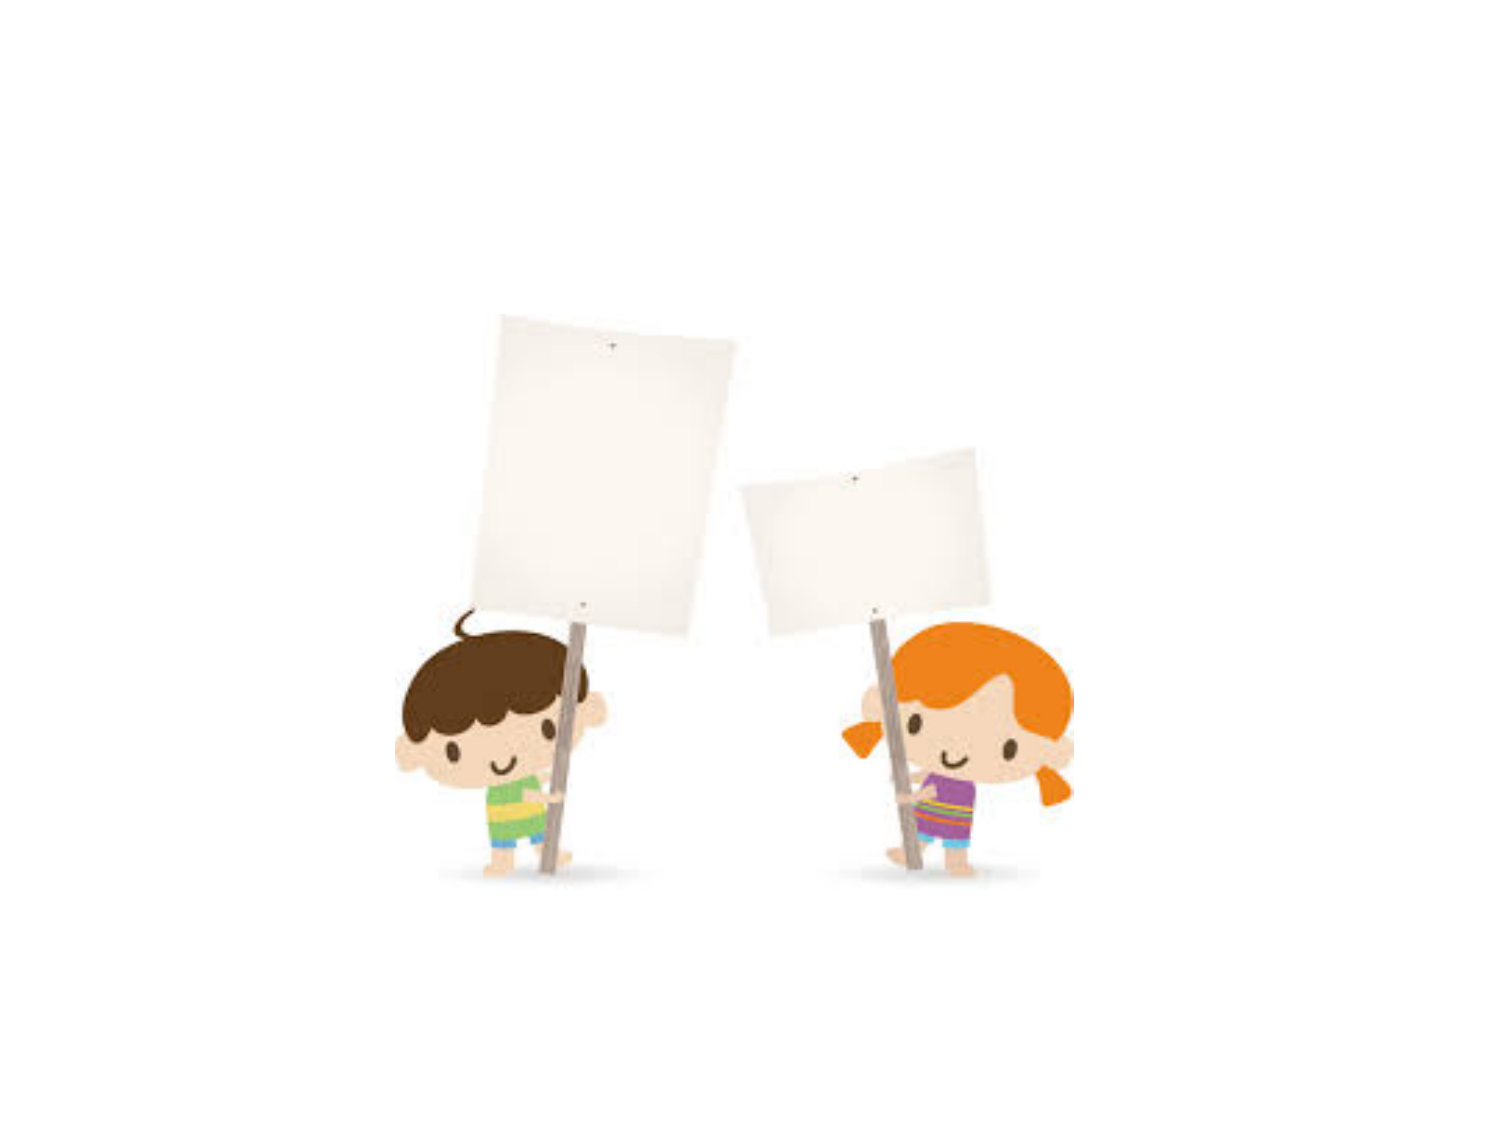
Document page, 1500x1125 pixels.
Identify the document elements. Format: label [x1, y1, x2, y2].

list [395, 314, 1074, 890]
